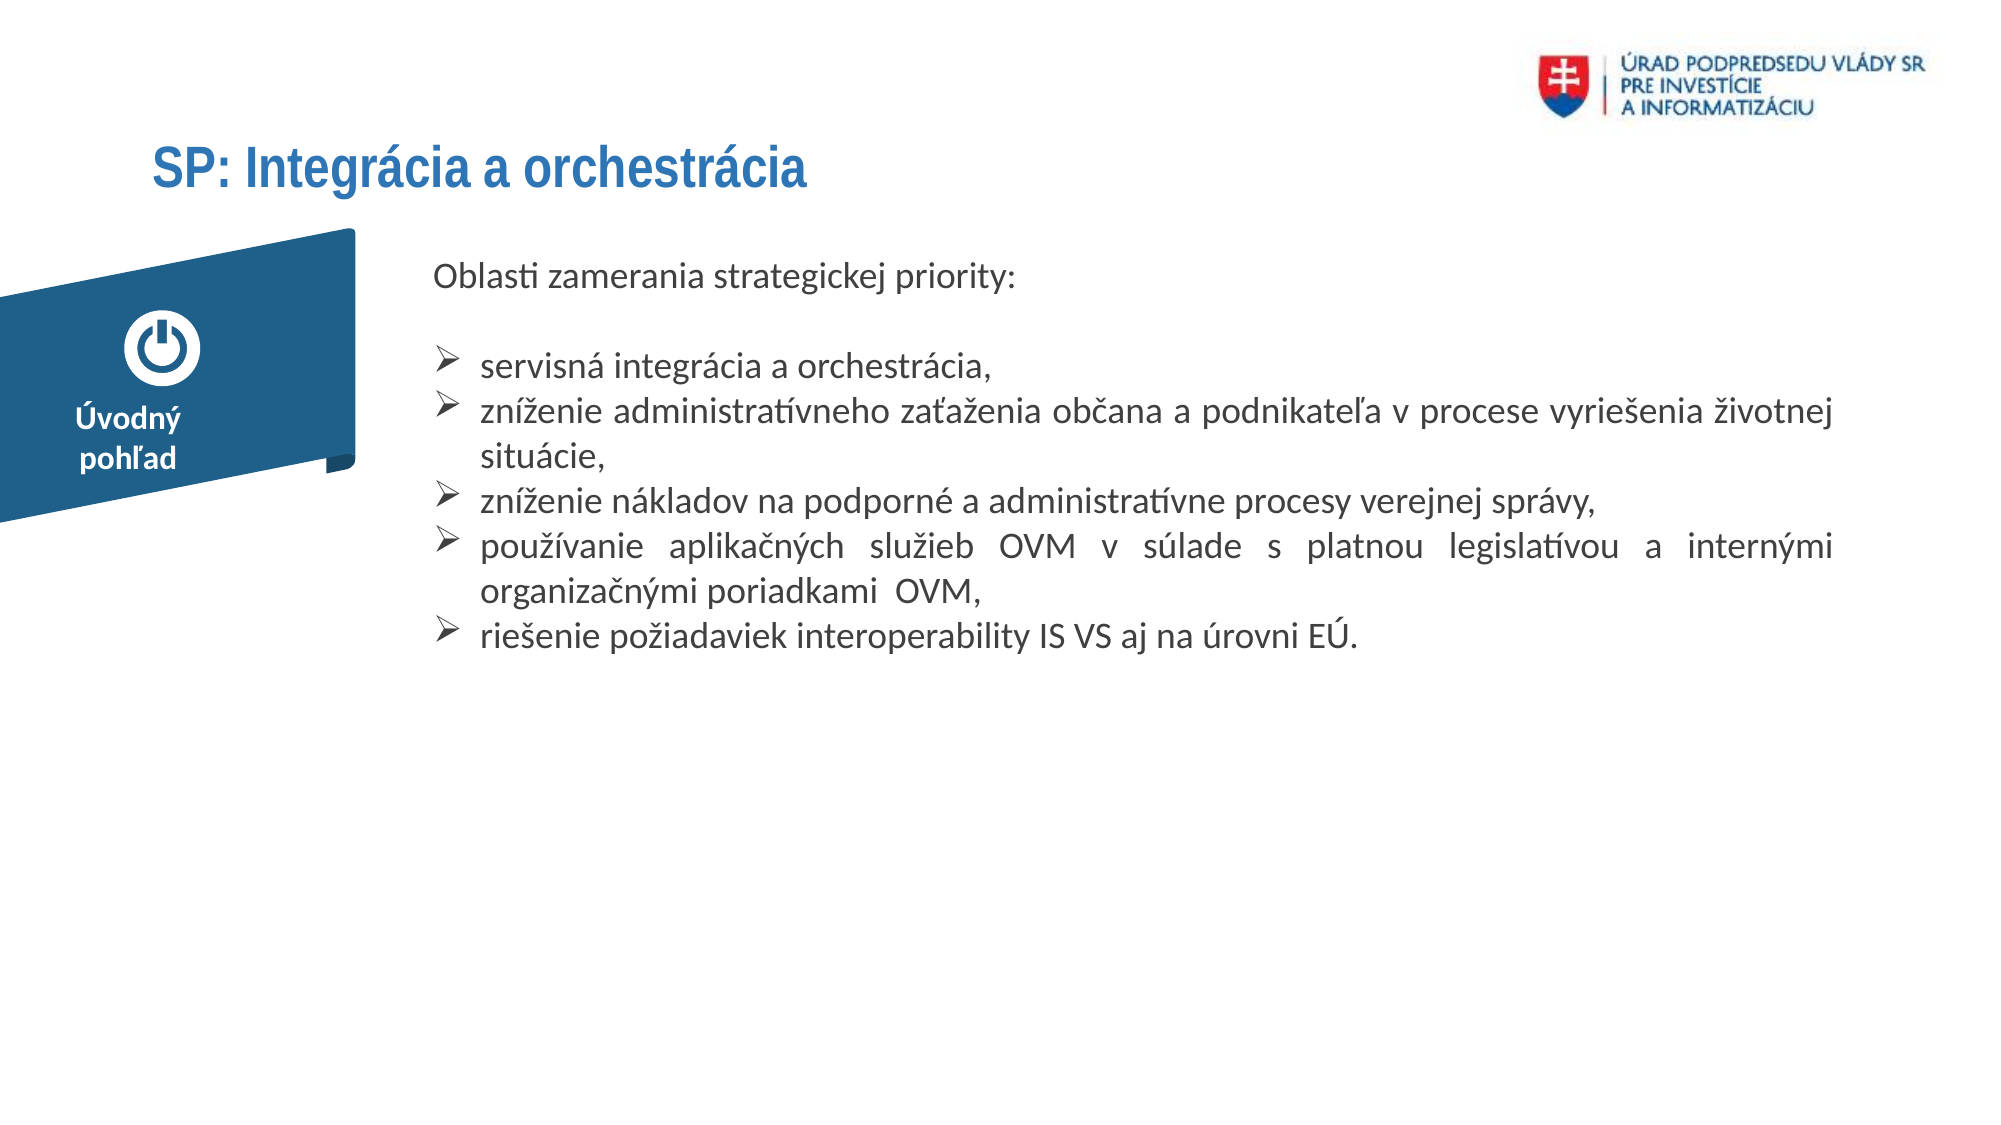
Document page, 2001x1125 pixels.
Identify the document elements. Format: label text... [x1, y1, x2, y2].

text_box Úvodný pohľad [24, 388, 232, 484]
picture [1491, 9, 1973, 162]
text_box [0, 270, 356, 523]
text_box Oblasti zamerania strategickej priority: servisná integrácia a orchestrácia, zníženie administratívneho zaťaženia občana a podnikateľa v procese vyriešenia životnej situácie, zníženie nákladov na podporné a administratívne procesy verejnej správy, používanie aplikačných služieb OVM v súlade s platnou legislatívou a internými organizačnými poriadkami OVM, riešenie požiadaviek interoperability IS VS aj na úrovni EÚ. [418, 243, 1850, 664]
text_box [326, 454, 356, 474]
text_box [124, 310, 201, 387]
text_box SP: Integrácia a orchestrácia [137, 59, 1863, 278]
